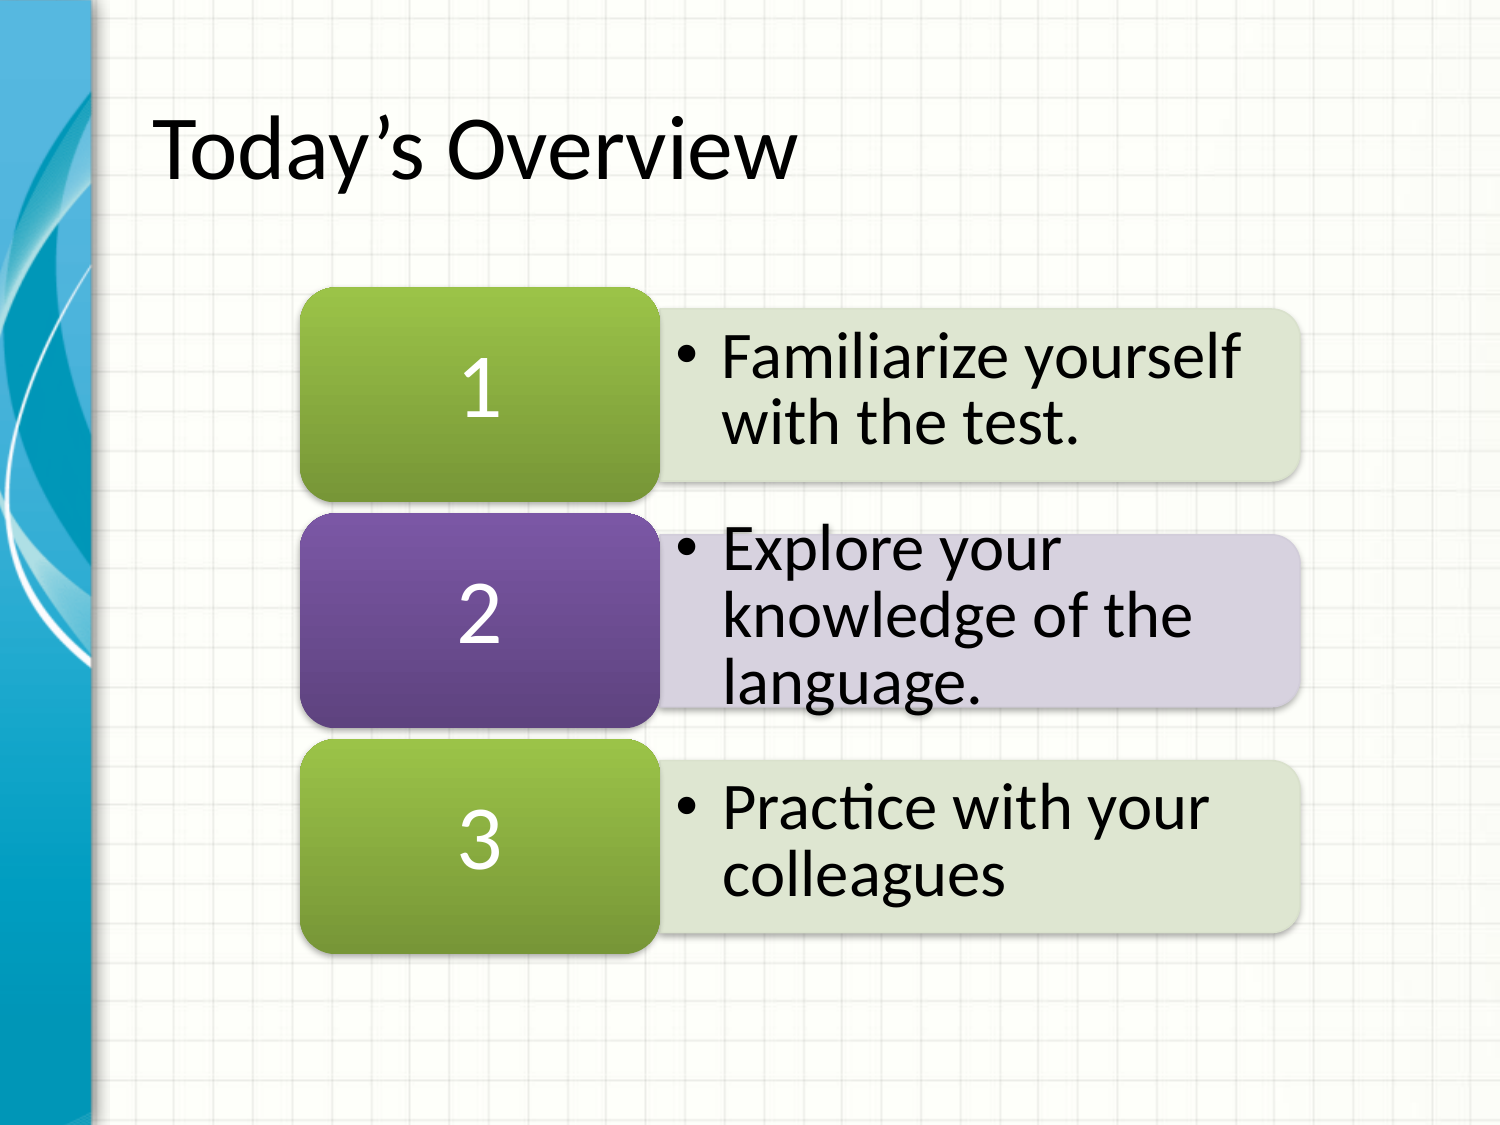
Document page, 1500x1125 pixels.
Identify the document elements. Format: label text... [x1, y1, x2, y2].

title Today’s Overview [138, 49, 1463, 237]
picture [0, 0, 1500, 1125]
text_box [299, 287, 1301, 955]
